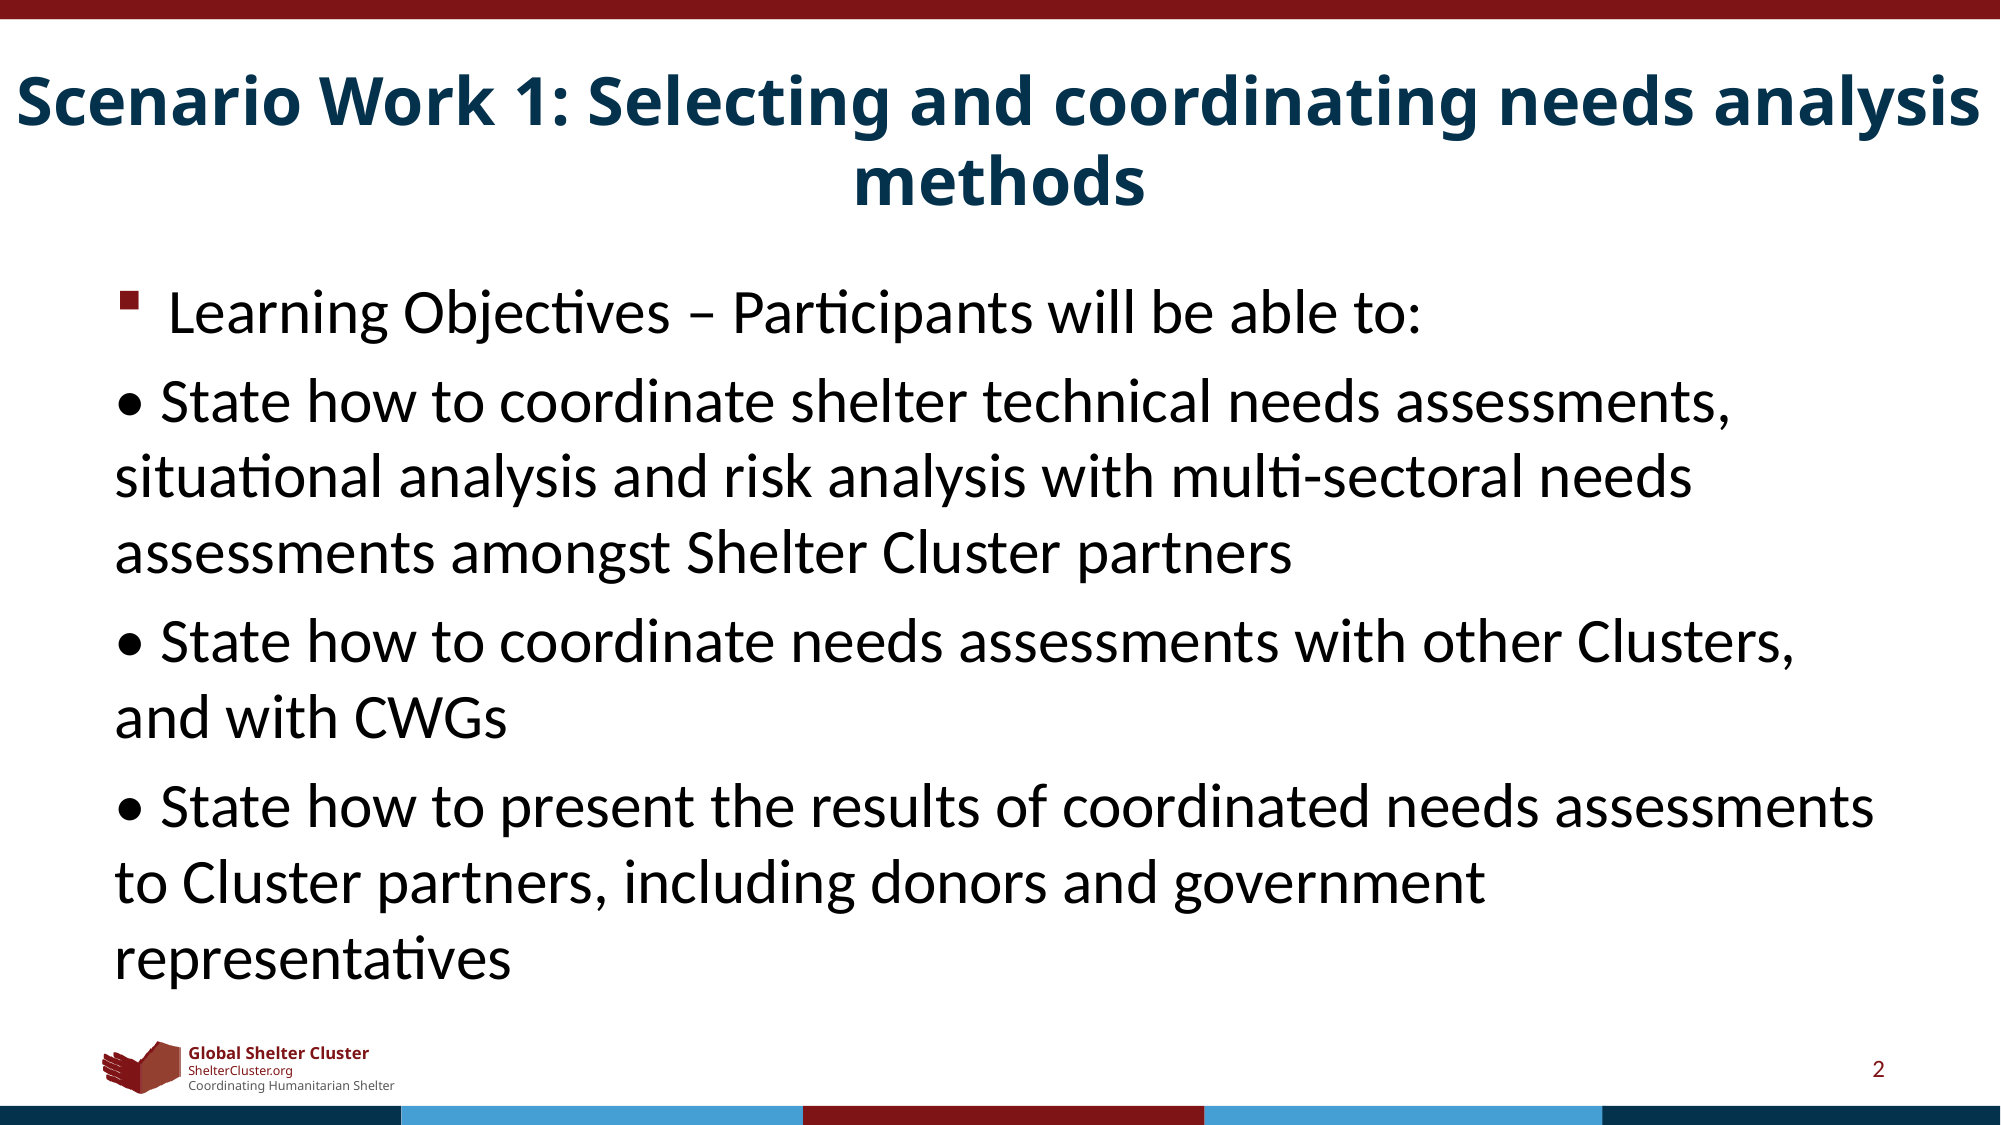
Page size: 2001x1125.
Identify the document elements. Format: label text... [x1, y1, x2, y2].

slide_number 2 [1433, 1037, 1900, 1098]
list Learning Objectives – Participants will be able to: • State how to coordinate shelter technical needs assessments, situational analysis and risk analysis with multi-sectoral needs assessments amongst Shelter Cluster partners • State how to coordinate needs assessments with other Clusters, and with CWGs • State how to present the results of coordinated needs assessments to Cluster partners, including donors and government representatives [99, 262, 1900, 1005]
picture [102, 1041, 181, 1094]
title Scenario Work 1: Selecting and coordinating needs analysis methods [0, 45, 2000, 233]
